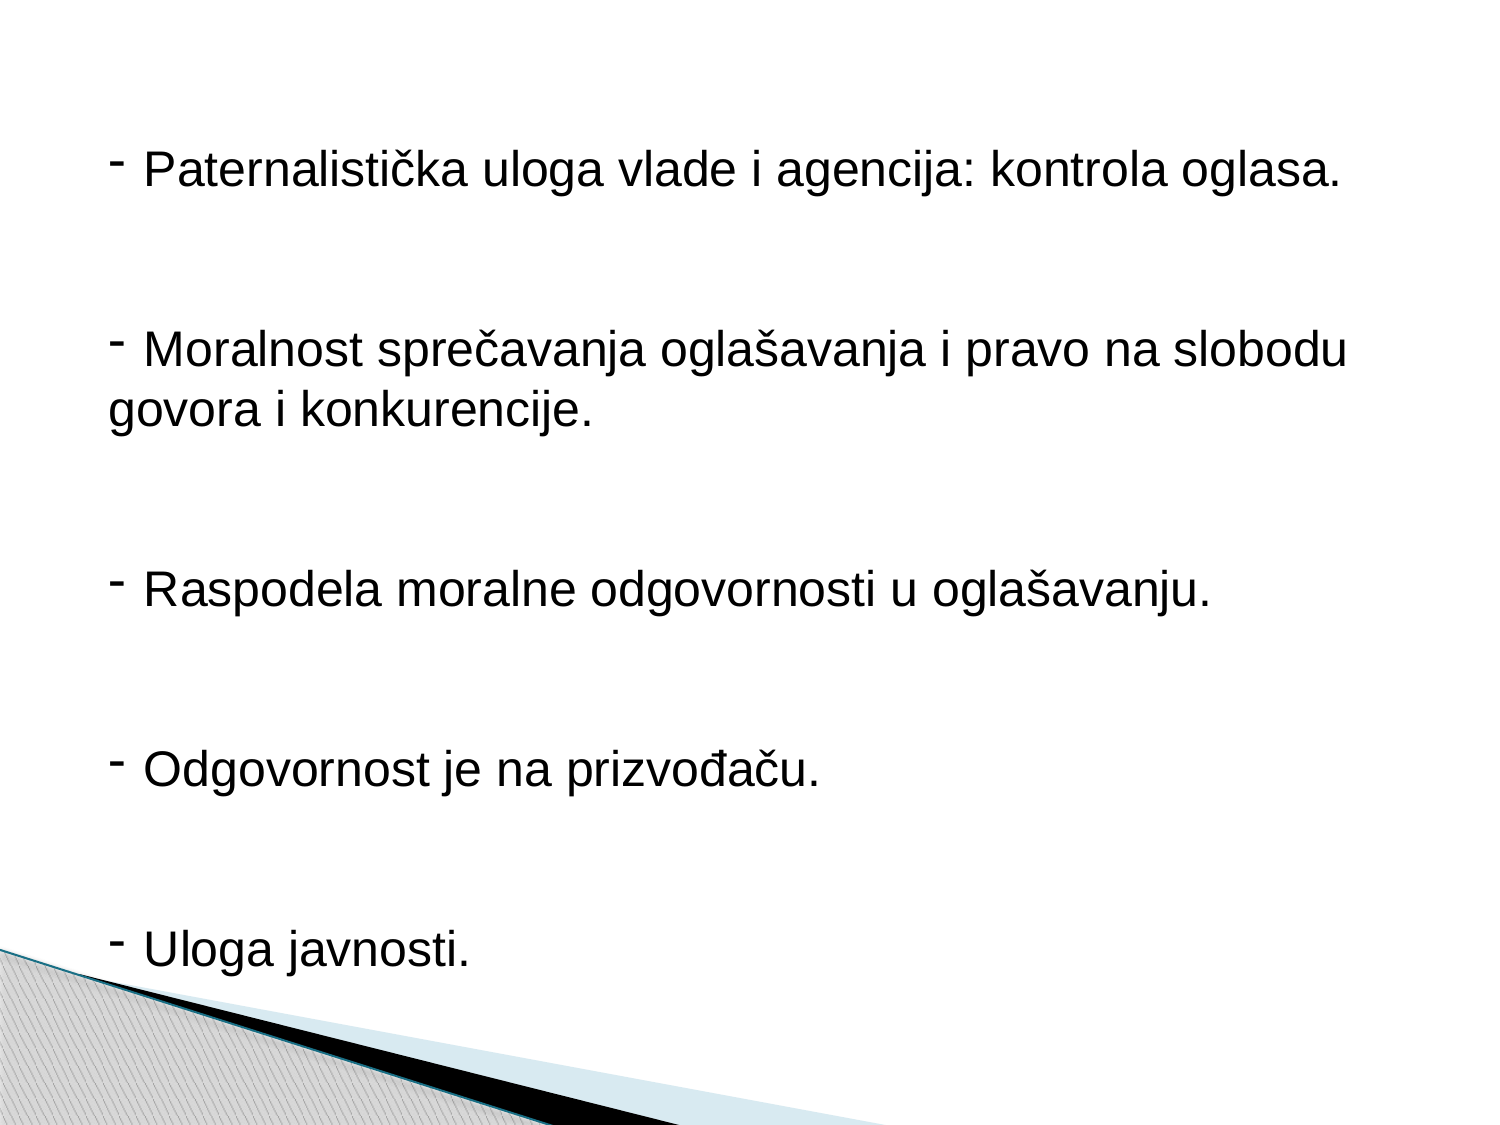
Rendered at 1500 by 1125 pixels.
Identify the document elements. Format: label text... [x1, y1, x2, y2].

text_box Paternalistička uloga vlade i agencija: kontrola oglasa. Moralnost sprečavanja oglašavanja i pravo na slobodu govora i konkurencije. Raspodela moralne odgovornosti u oglašavanju. Odgovornost je na prizvođaču. Uloga javnosti. [93, 128, 1375, 1044]
